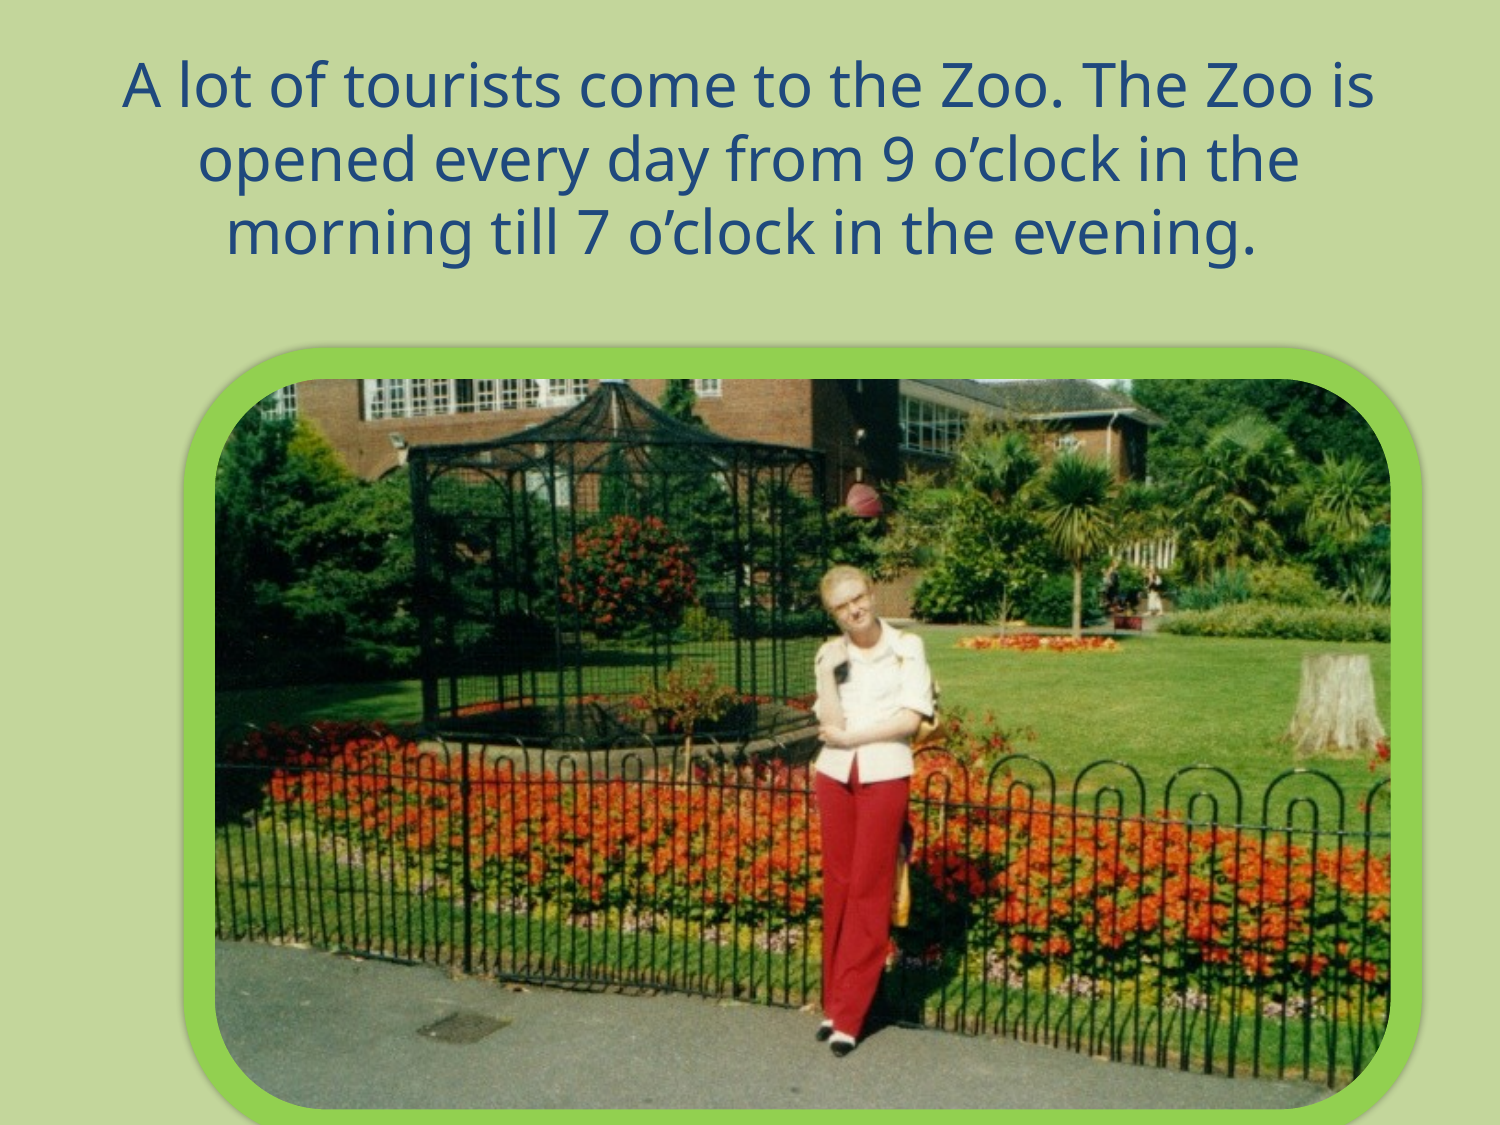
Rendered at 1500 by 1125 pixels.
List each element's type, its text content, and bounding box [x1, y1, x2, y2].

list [198, 362, 1407, 1125]
title A lot of tourists come to the Zoo. The Zoo is opened every day from 9 o’clock in the morning till 7 o’clock in the evening. [74, 34, 1426, 352]
